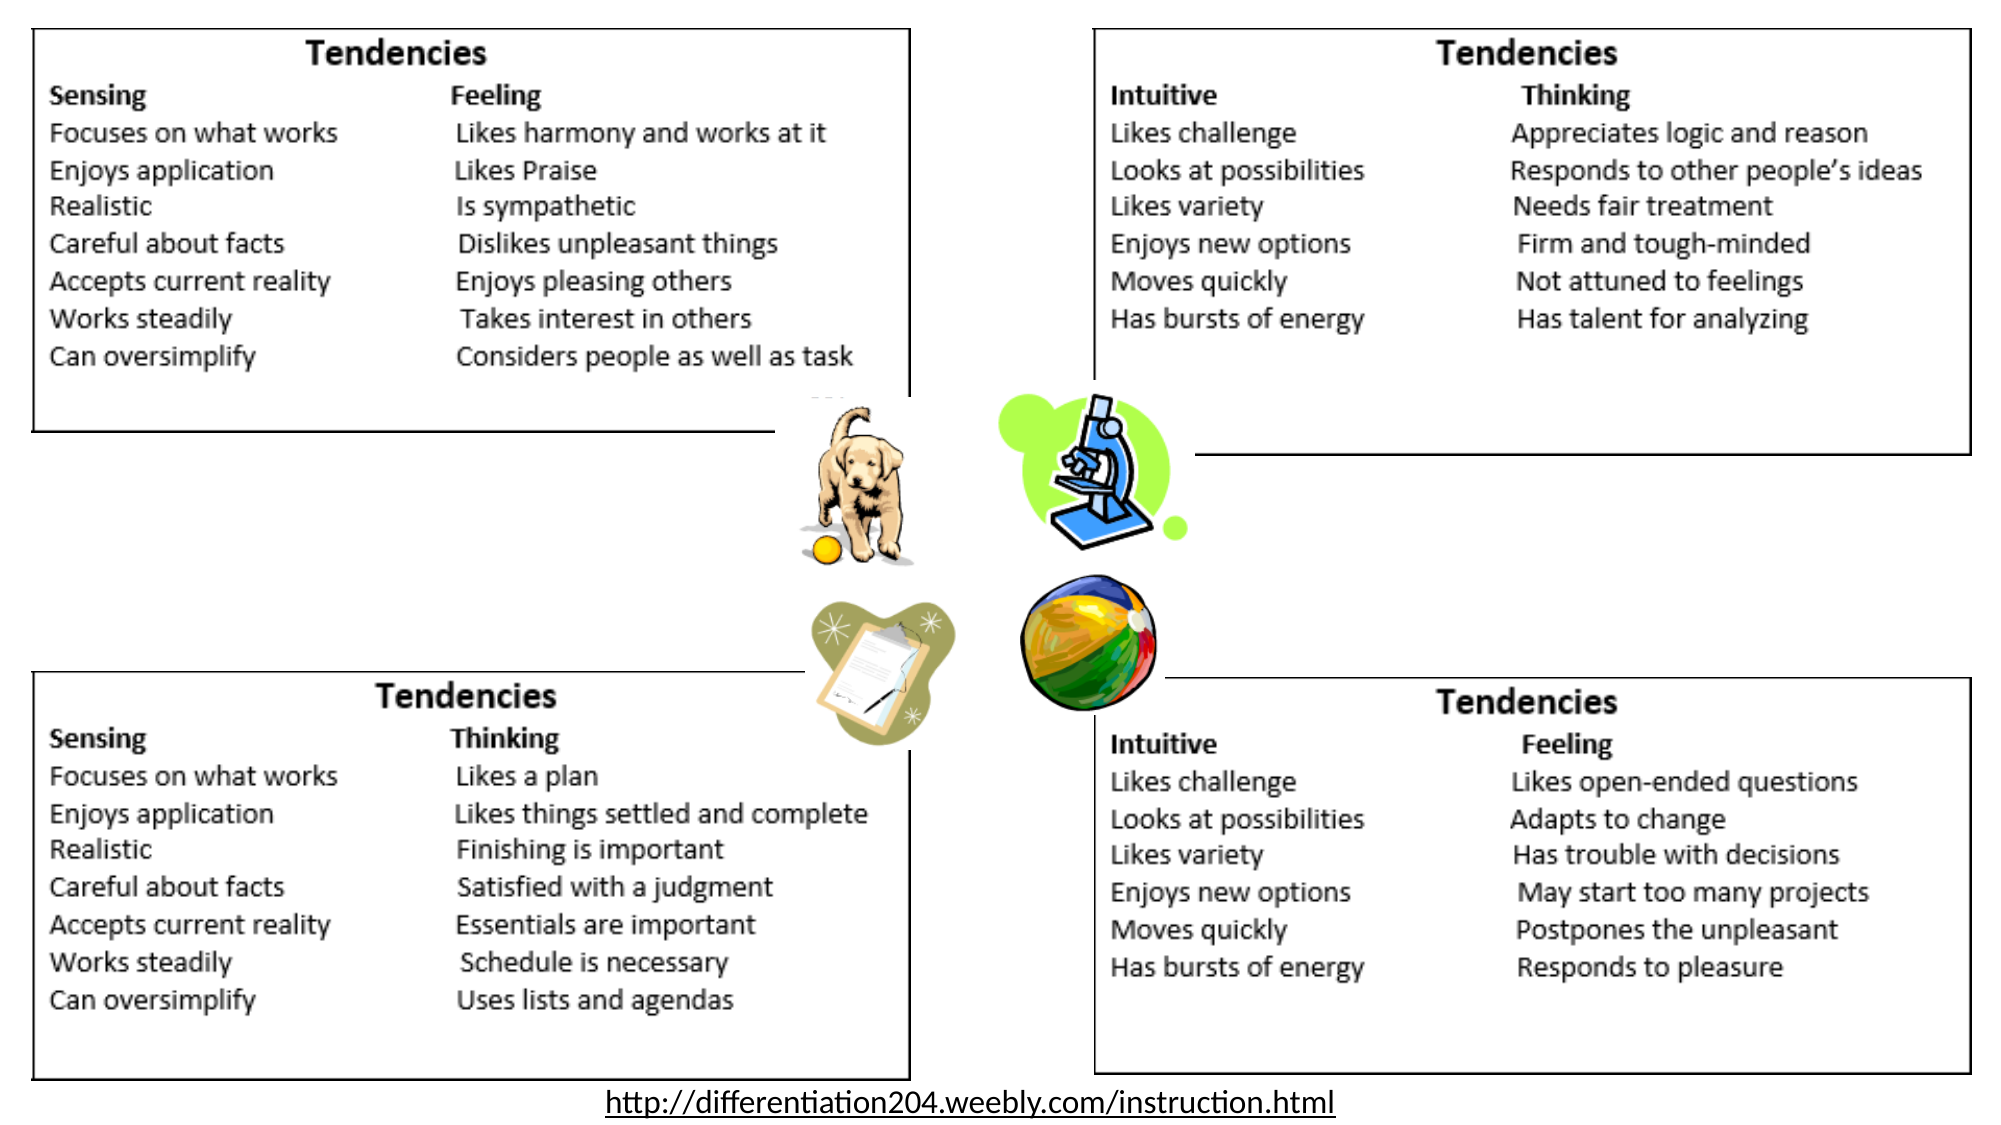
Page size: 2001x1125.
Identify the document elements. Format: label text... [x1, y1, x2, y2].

text_box http://differentiation204.weebly.com/instruction.html [590, 1072, 1359, 1125]
picture [31, 28, 932, 579]
picture [1020, 566, 1972, 1076]
picture [993, 28, 1972, 555]
picture [31, 594, 962, 1081]
